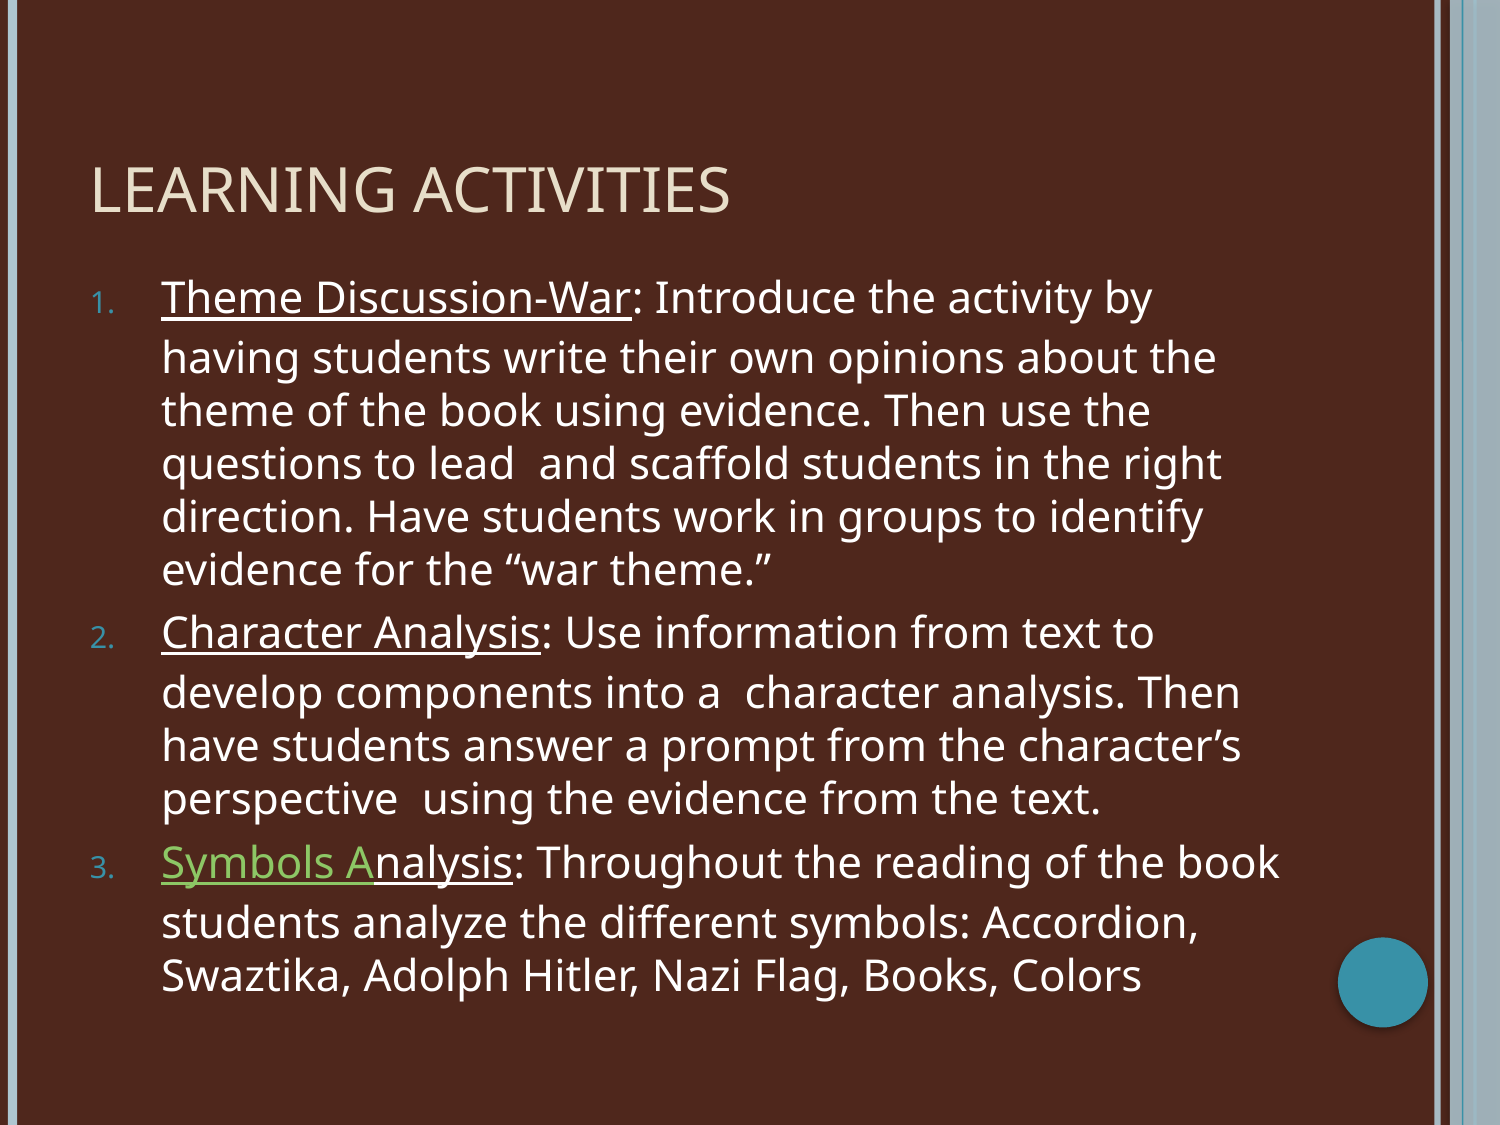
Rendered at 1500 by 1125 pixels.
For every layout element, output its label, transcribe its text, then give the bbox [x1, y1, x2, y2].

list Theme Discussion-War: Introduce the activity by having students write their own opinions about the theme of the book using evidence. Then use the questions to lead and scaffold students in the right direction. Have students work in groups to identify evidence for the “war theme.” Character Analysis: Use information from text to develop components into a character analysis. Then have students answer a prompt from the character’s perspective using the evidence from the text. Symbols Analysis: Throughout the reading of the book students analyze the different symbols: Accordion, Swaztika, Adolph Hitler, Nazi Flag, Books, Colors [75, 262, 1300, 1062]
title Learning Activities [75, 45, 1300, 233]
